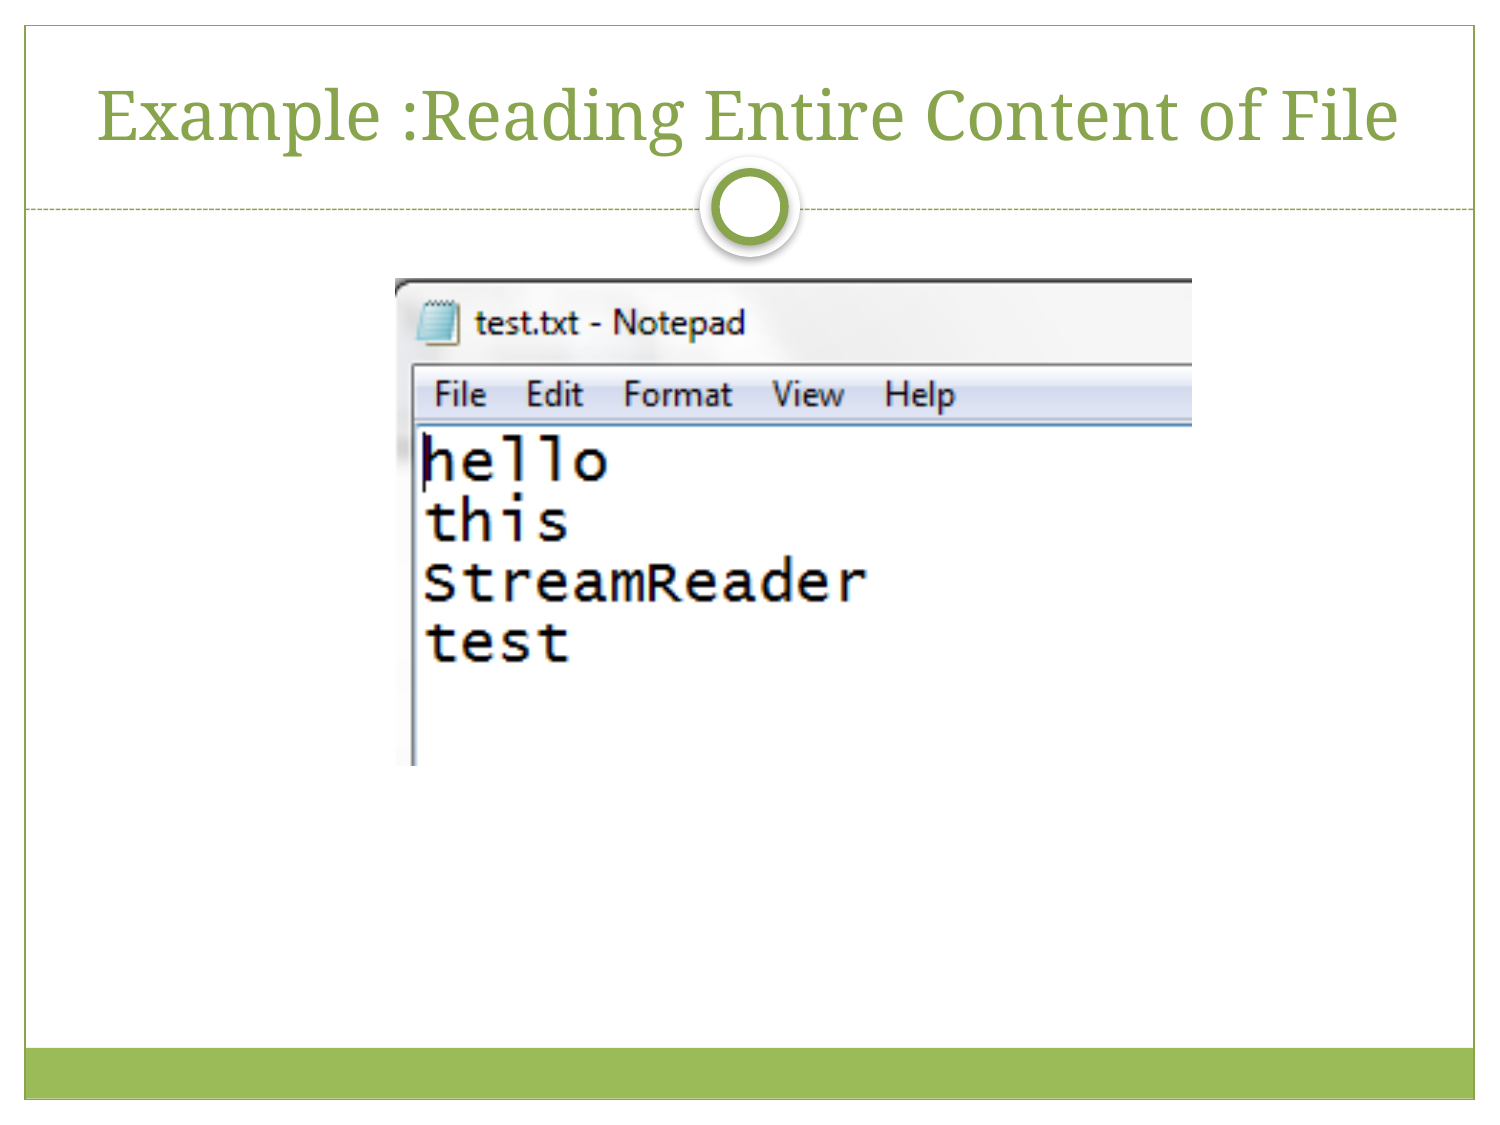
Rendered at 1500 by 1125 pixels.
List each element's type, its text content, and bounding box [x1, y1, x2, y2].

title Example :Reading Entire Content of File [49, 37, 1450, 162]
picture [395, 278, 1192, 766]
